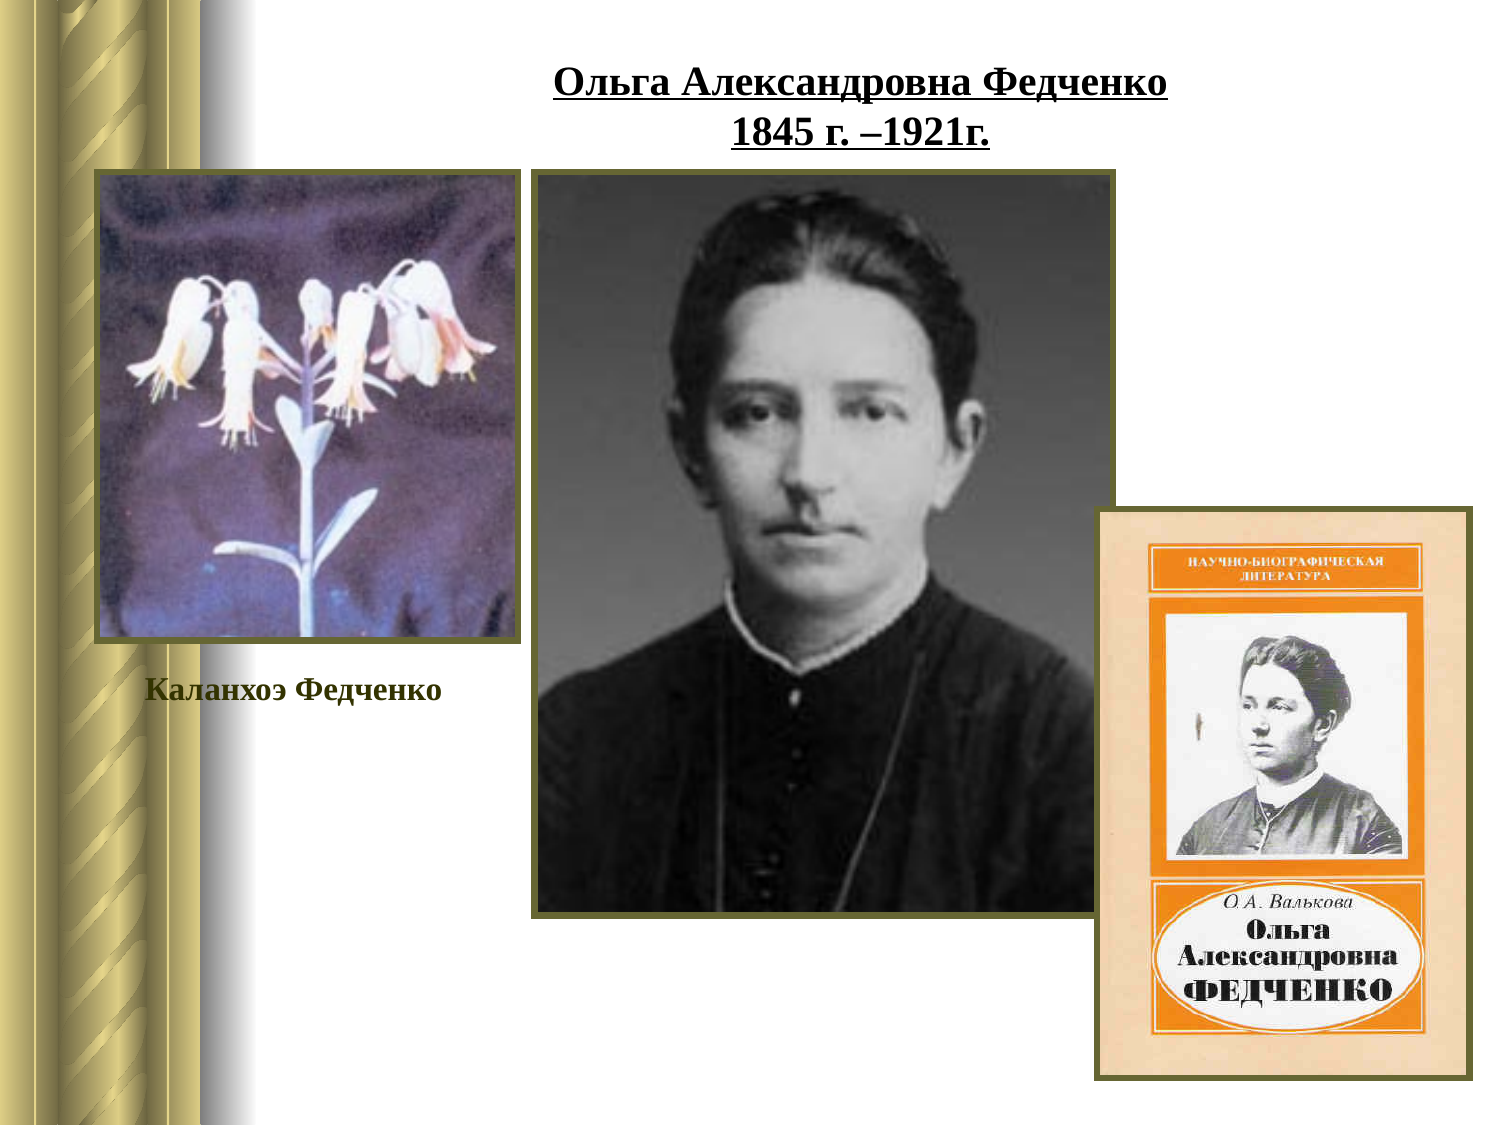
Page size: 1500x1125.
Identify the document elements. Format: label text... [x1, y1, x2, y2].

text_box Каланхоэ Федченко [62, 659, 526, 715]
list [537, 174, 1111, 913]
picture [1099, 512, 1467, 1076]
picture [99, 174, 516, 638]
title Ольга Александровна Федченко 1845 г. –1921г. [246, 0, 1475, 138]
